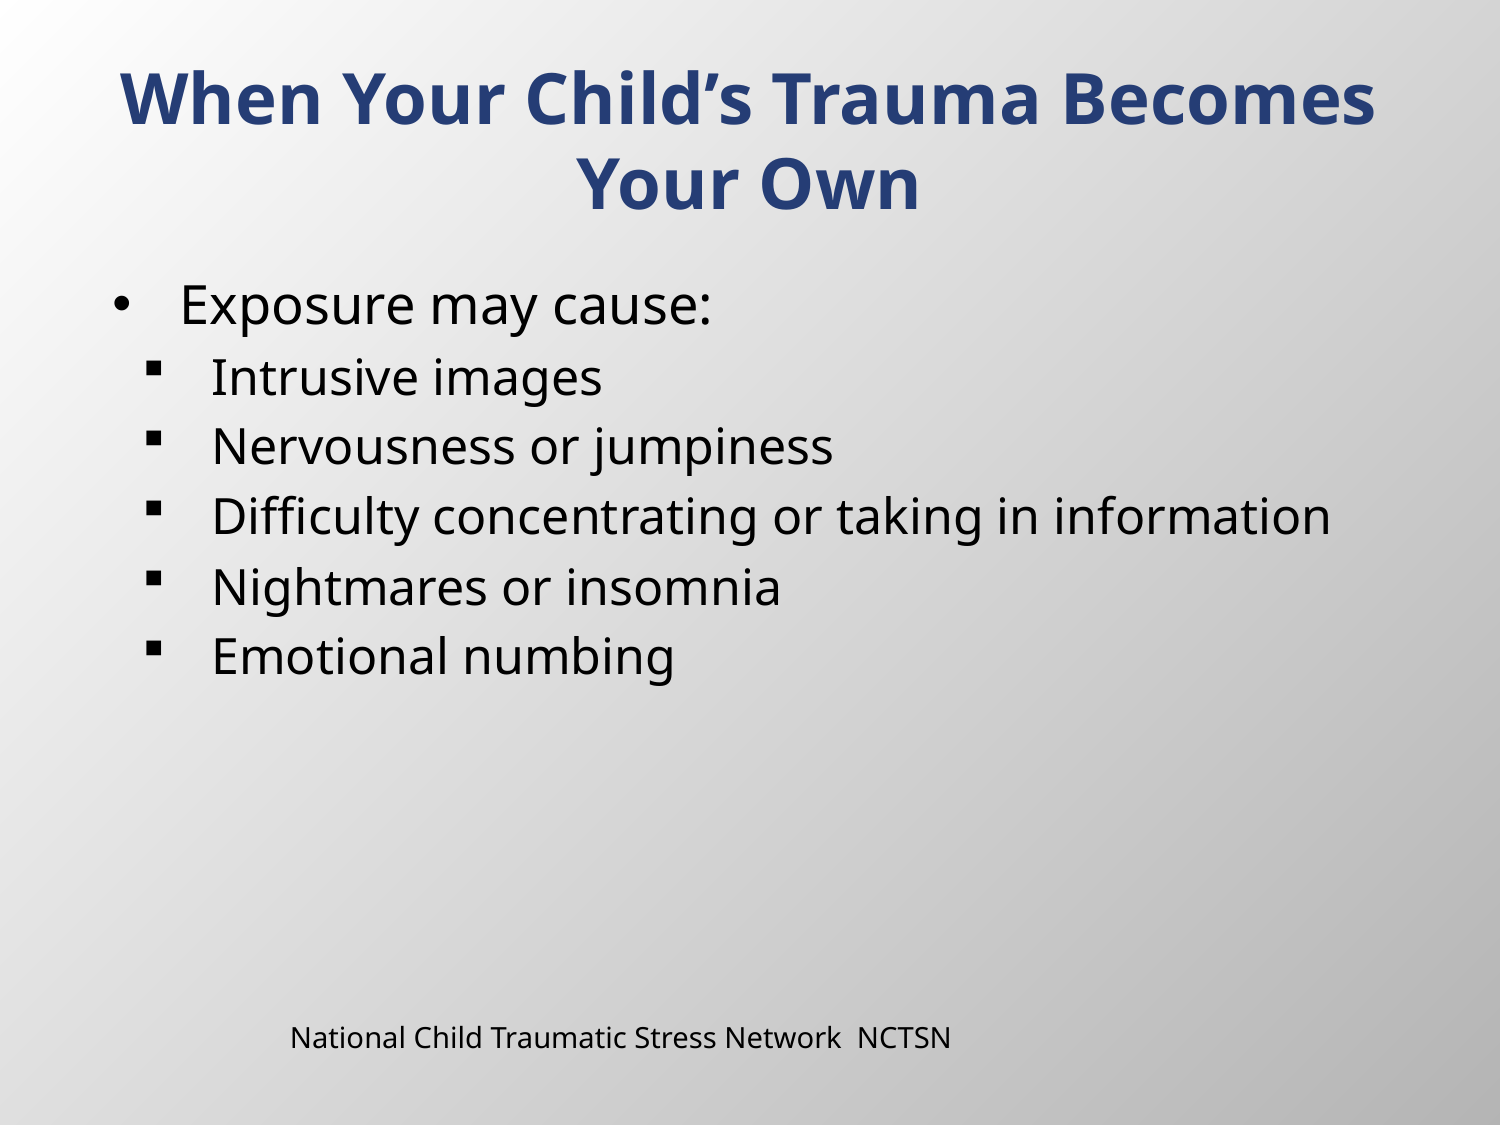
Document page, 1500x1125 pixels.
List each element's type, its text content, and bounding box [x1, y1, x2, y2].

title When Your Child’s Trauma Becomes Your Own [75, 45, 1425, 233]
list Exposure may cause: Intrusive images Nervousness or jumpiness Difficulty concentrating or taking in information Nightmares or insomnia Emotional numbing [75, 262, 1425, 1035]
text_box National Child Traumatic Stress Network NCTSN [274, 1012, 1100, 1063]
